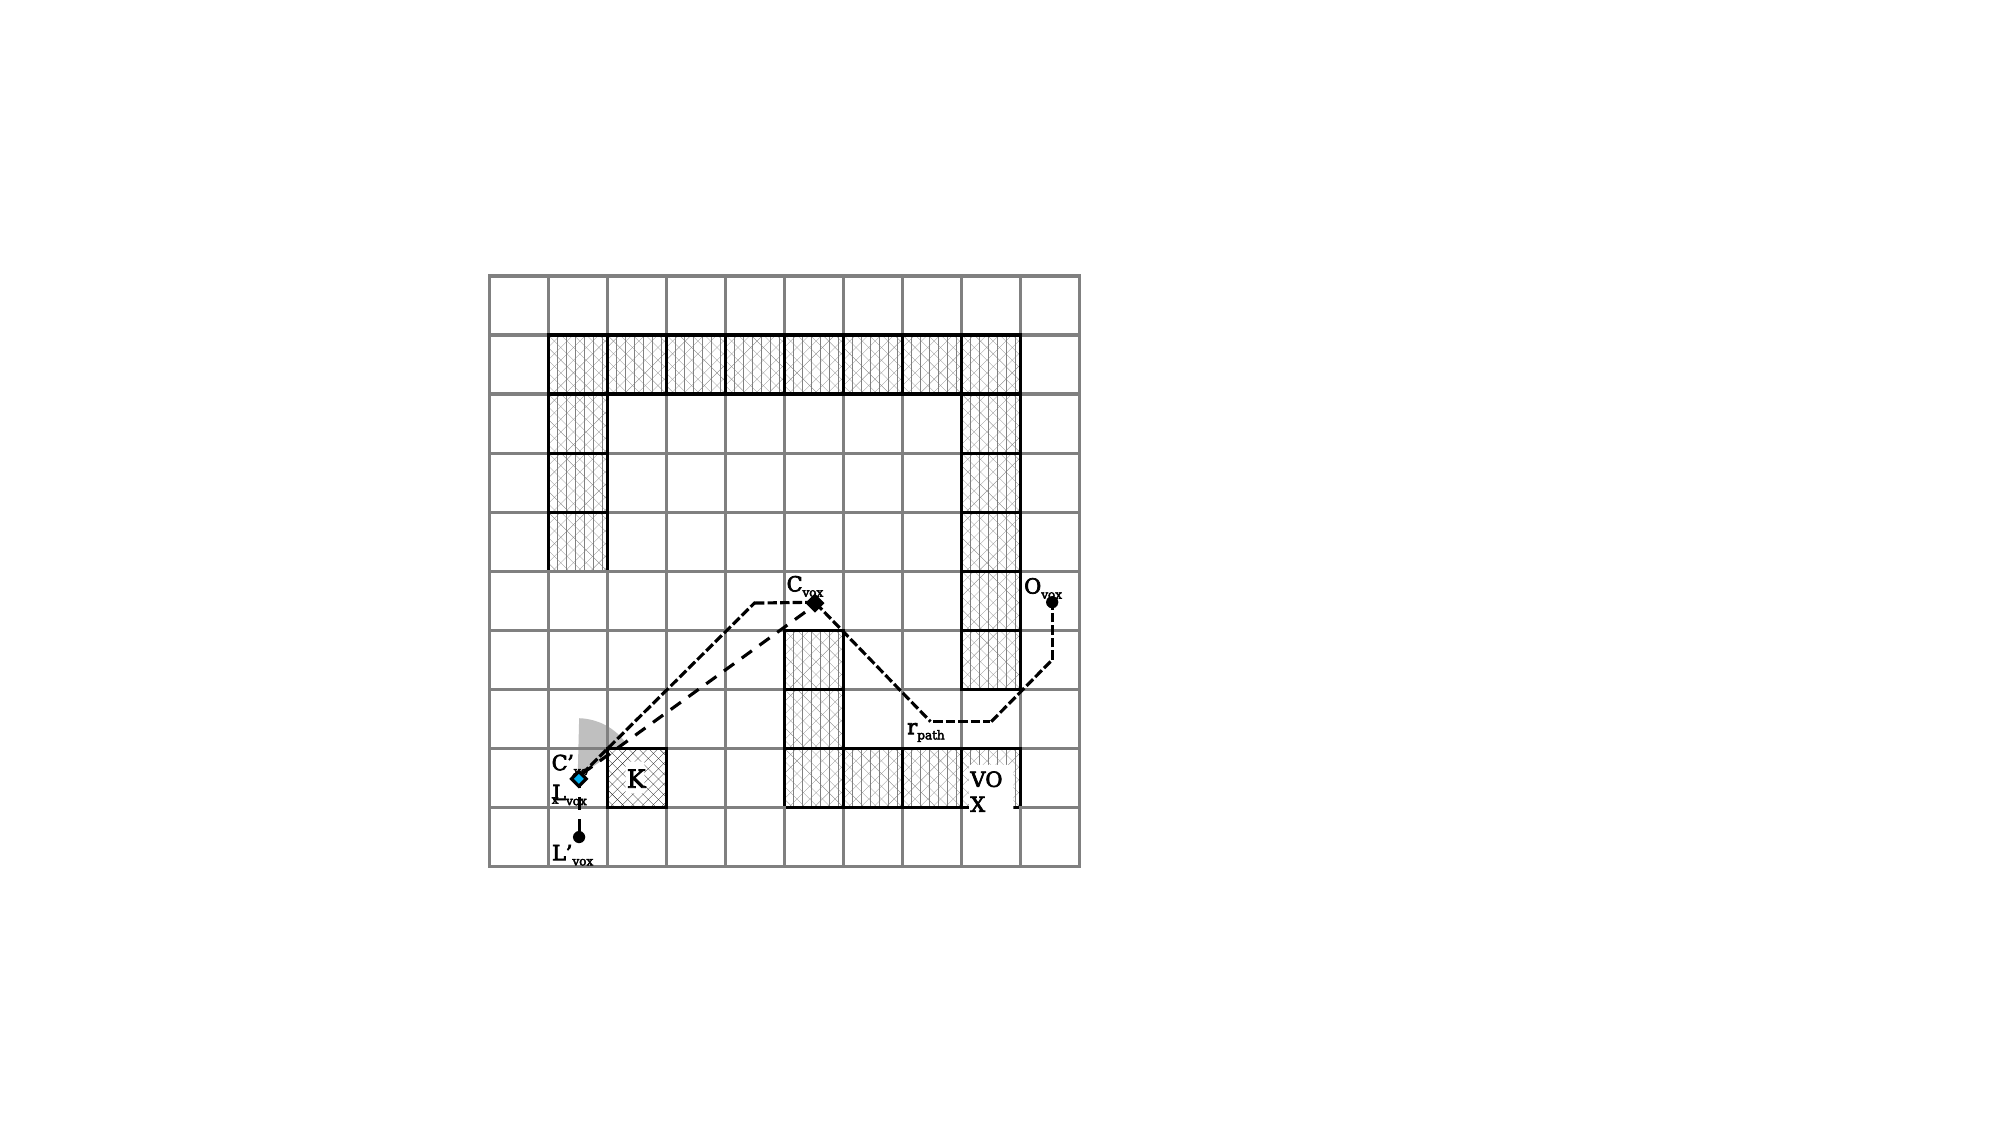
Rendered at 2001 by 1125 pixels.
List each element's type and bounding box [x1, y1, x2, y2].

text_box [488, 275, 1081, 867]
